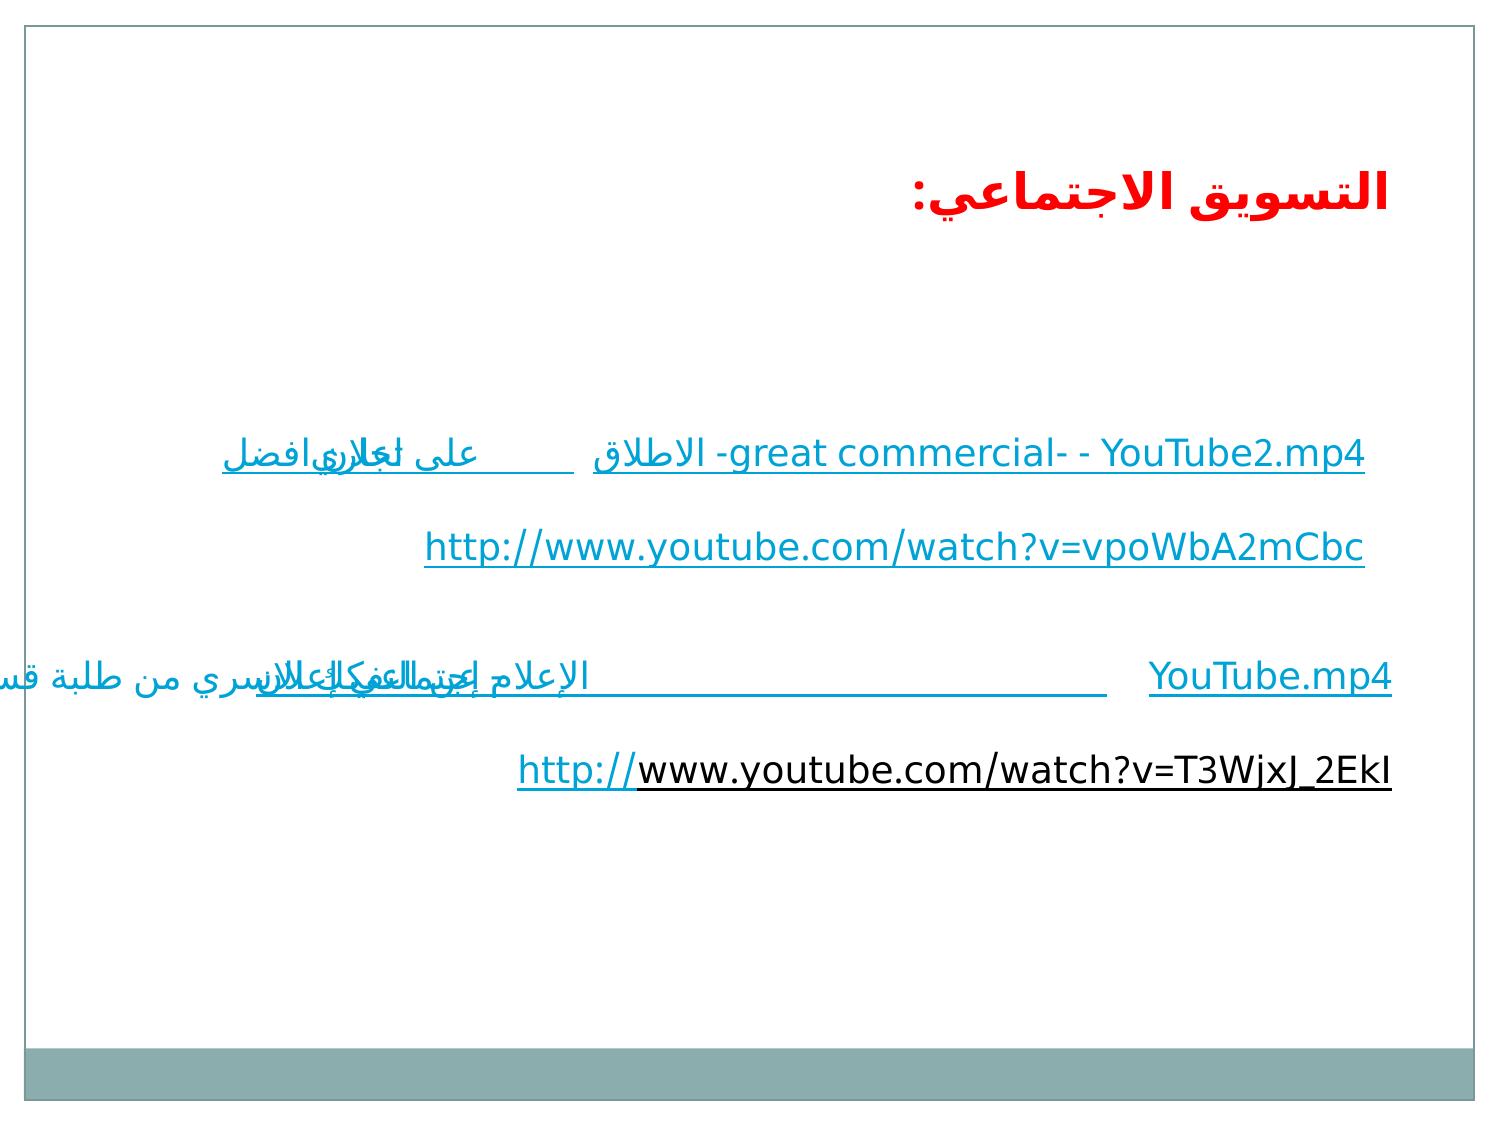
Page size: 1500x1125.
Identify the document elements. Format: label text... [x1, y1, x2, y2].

text_box التسويق الاجتماعي: [896, 152, 1406, 228]
text_box إعلان إجتماعي عن التفكك الاسري من طلبة قسم الإعلام - YouTube.mp4 http://www.youtube.com/watch?v=T3WjxJ_2EkI [240, 644, 1407, 892]
text_box افضل اعلان تجاري على الاطلاق -great commercial- - YouTube2.mp4 http://www.youtube.com/watch?v=vpoWbA2mCbc [206, 421, 1380, 625]
